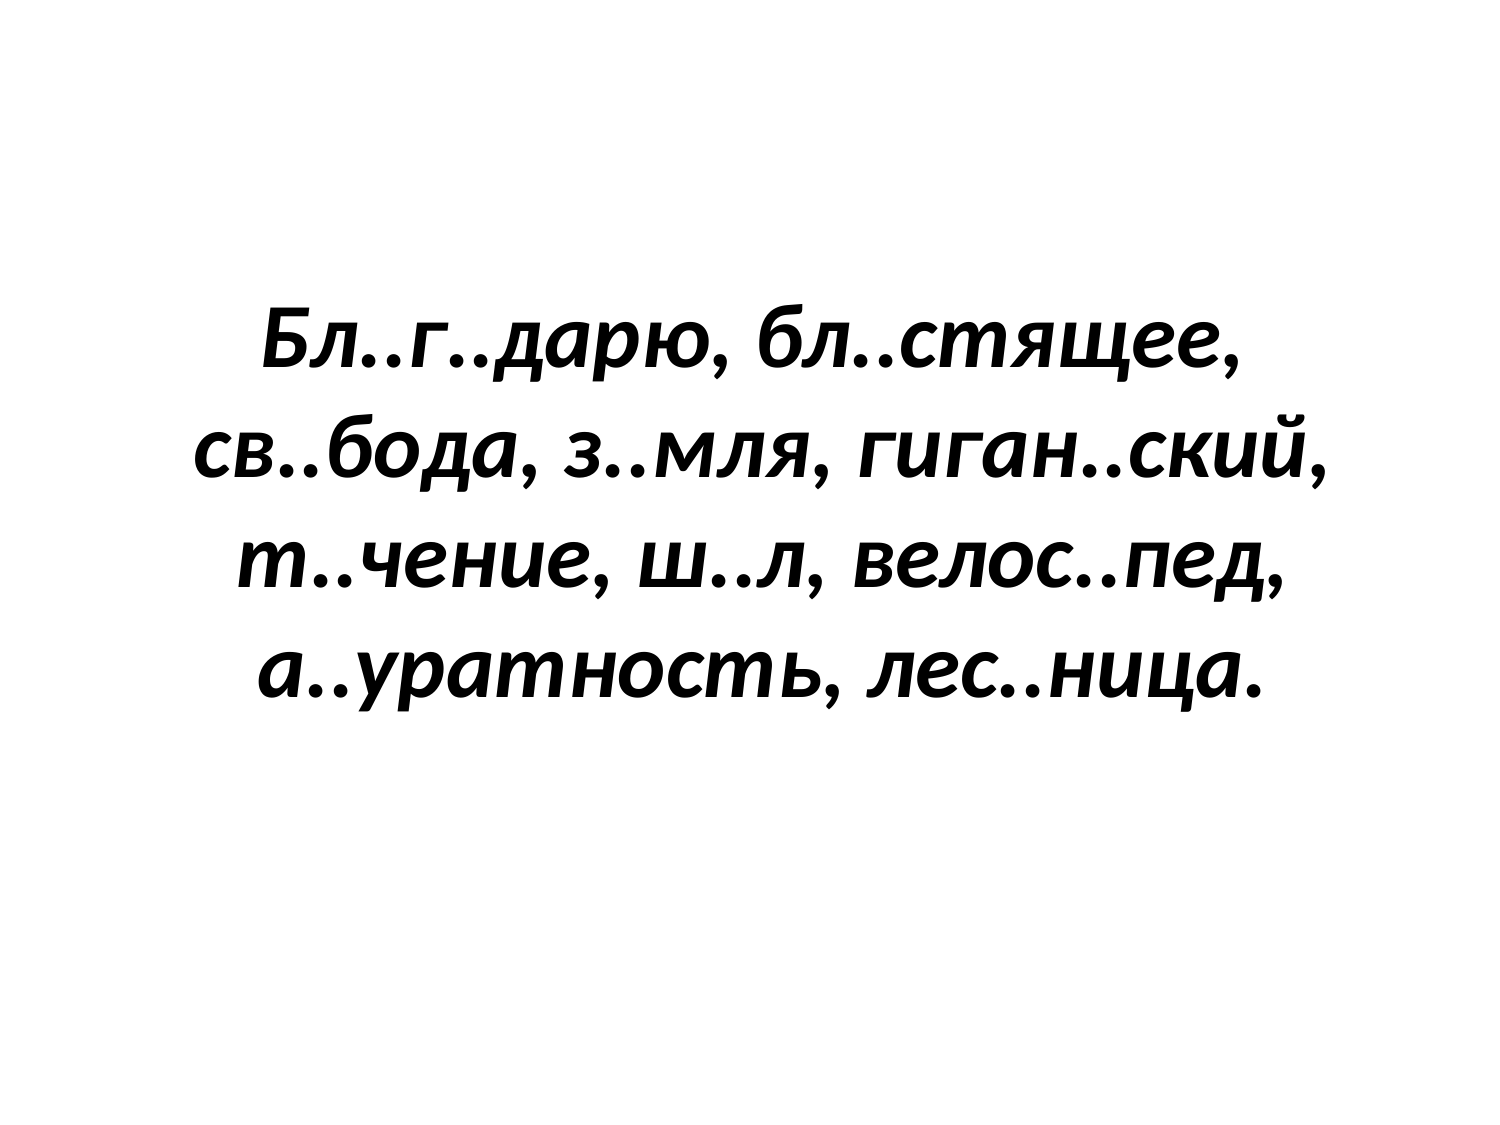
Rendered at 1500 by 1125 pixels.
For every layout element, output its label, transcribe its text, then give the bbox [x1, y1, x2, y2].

title Бл..г..дарю, бл..стящее, св..бода, з..мля, гиган..ский, т..чение, ш..л, велос..пед, а..уратность, лес..ница. [88, 219, 1439, 882]
